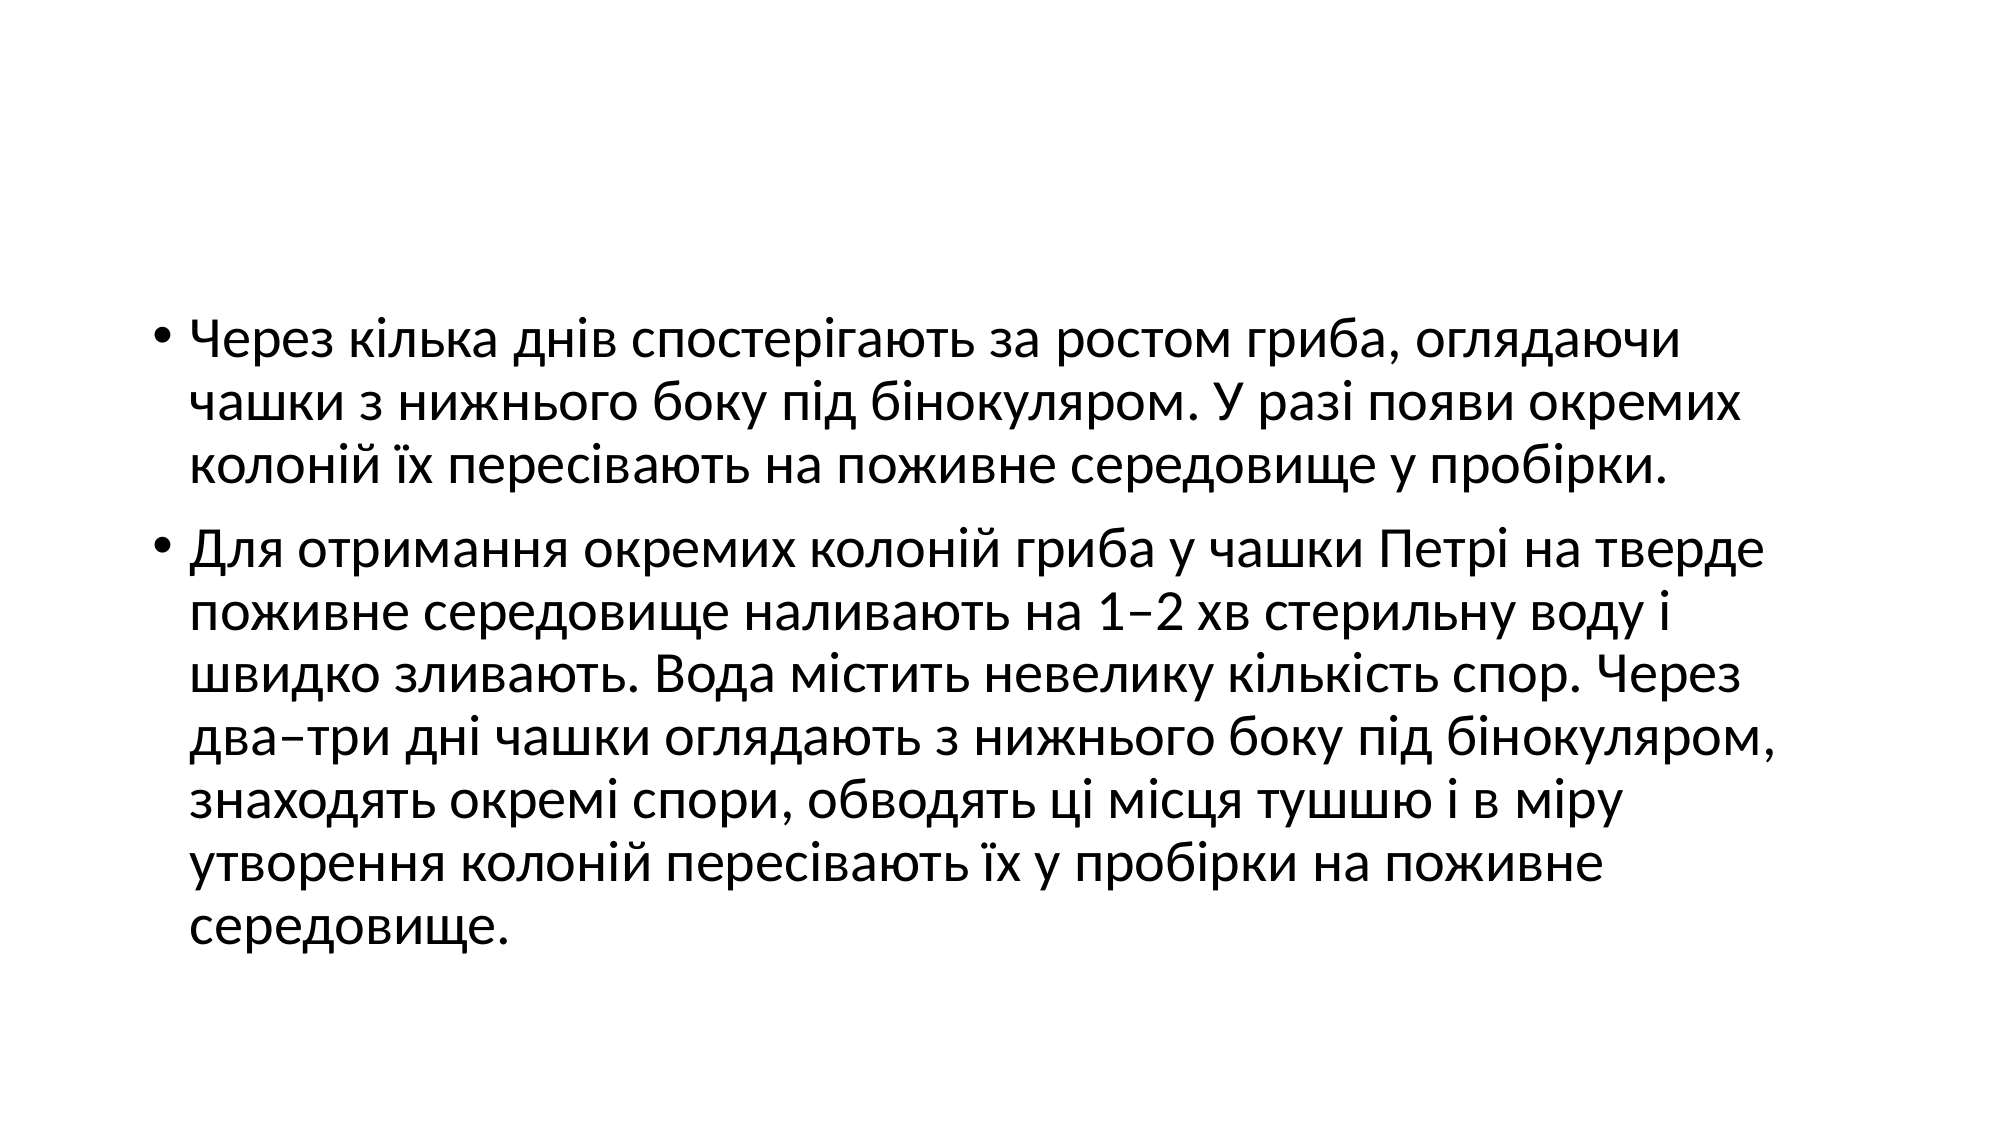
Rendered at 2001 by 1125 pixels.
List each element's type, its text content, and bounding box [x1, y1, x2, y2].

list Через кілька днів спостерігають за ростом гриба, оглядаючи чашки з нижнього боку під бінокуляром. У разі появи окремих колоній їх пересівають на поживне середовище у пробірки. Для отримання окремих колоній гриба у чашки Петрі на тверде поживне середовище наливають на 1–2 хв стерильну воду і швидко зливають. Вода містить невелику кількість спор. Через два–три дні чашки оглядають з нижнього боку під бінокуляром, знаходять окремі спори, обводять ці місця тушшю і в міру утворення колоній пересівають їх у пробірки на поживне середовище. [137, 299, 1863, 1014]
